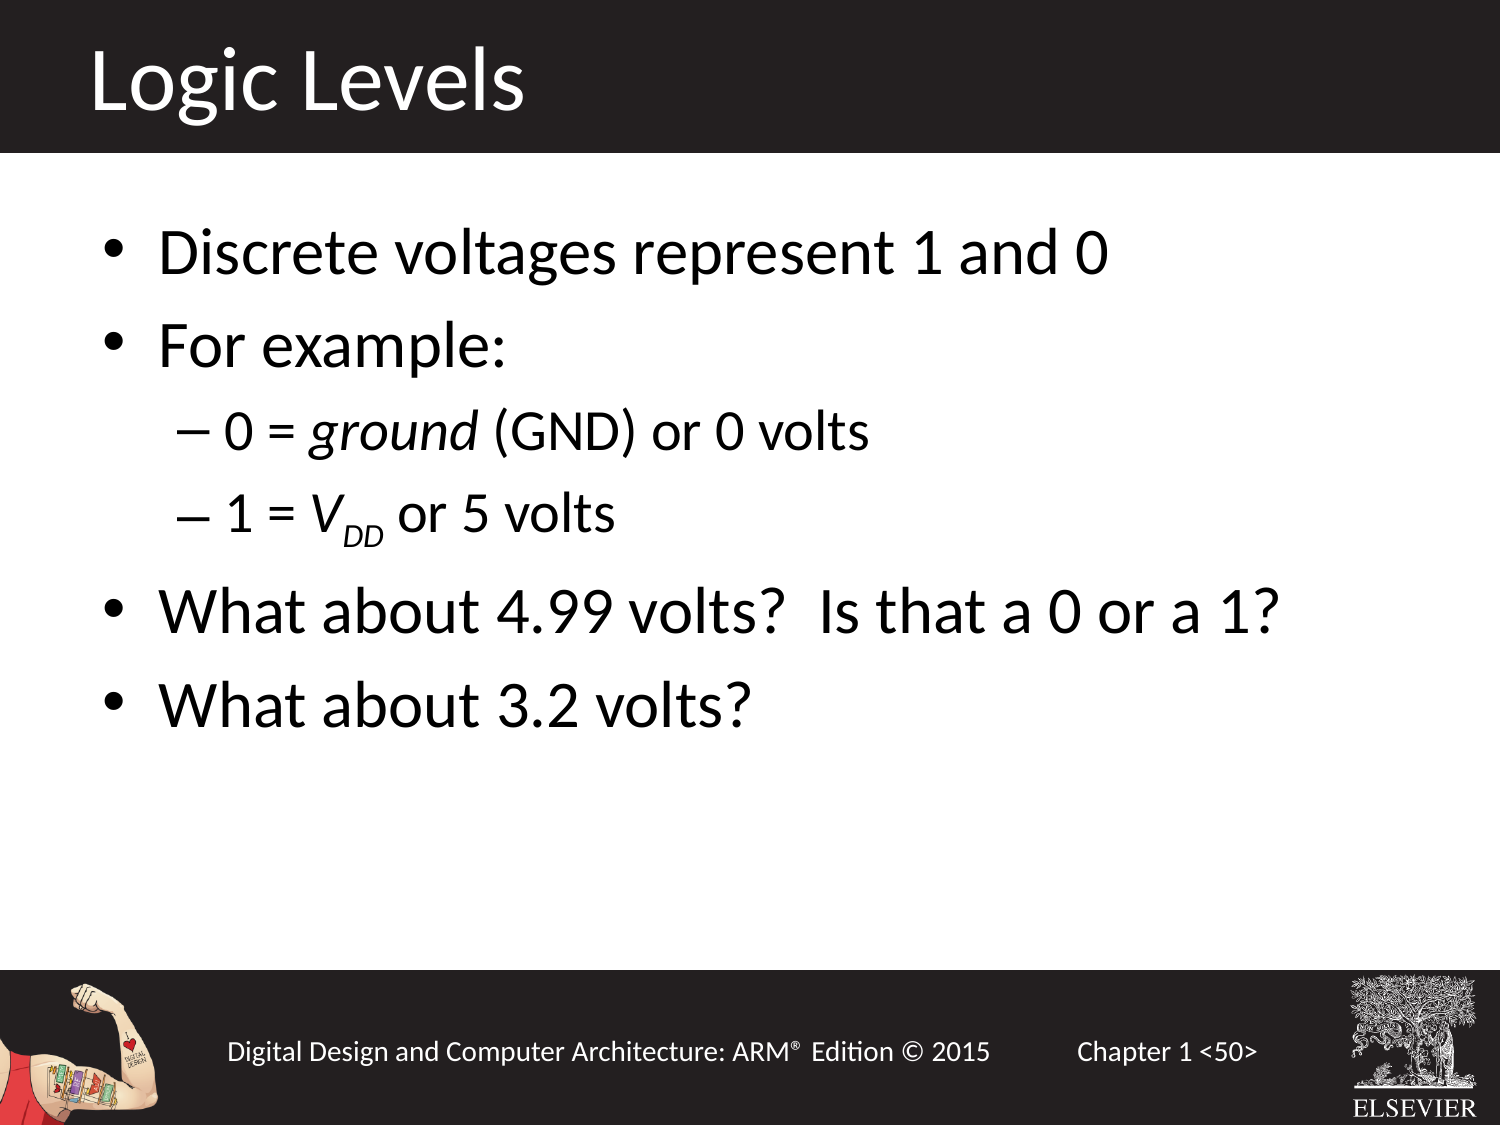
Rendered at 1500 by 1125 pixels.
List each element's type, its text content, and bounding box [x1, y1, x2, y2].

picture [0, 979, 163, 1125]
picture [1350, 974, 1477, 1117]
list Discrete voltages represent 1 and 0 For example: 0 = ground (GND) or 0 volts 1 = VDD or 5 volts What about 4.99 volts? Is that a 0 or a 1? What about 3.2 volts? [87, 200, 1438, 943]
text_box Logic Levels [75, 11, 1375, 136]
